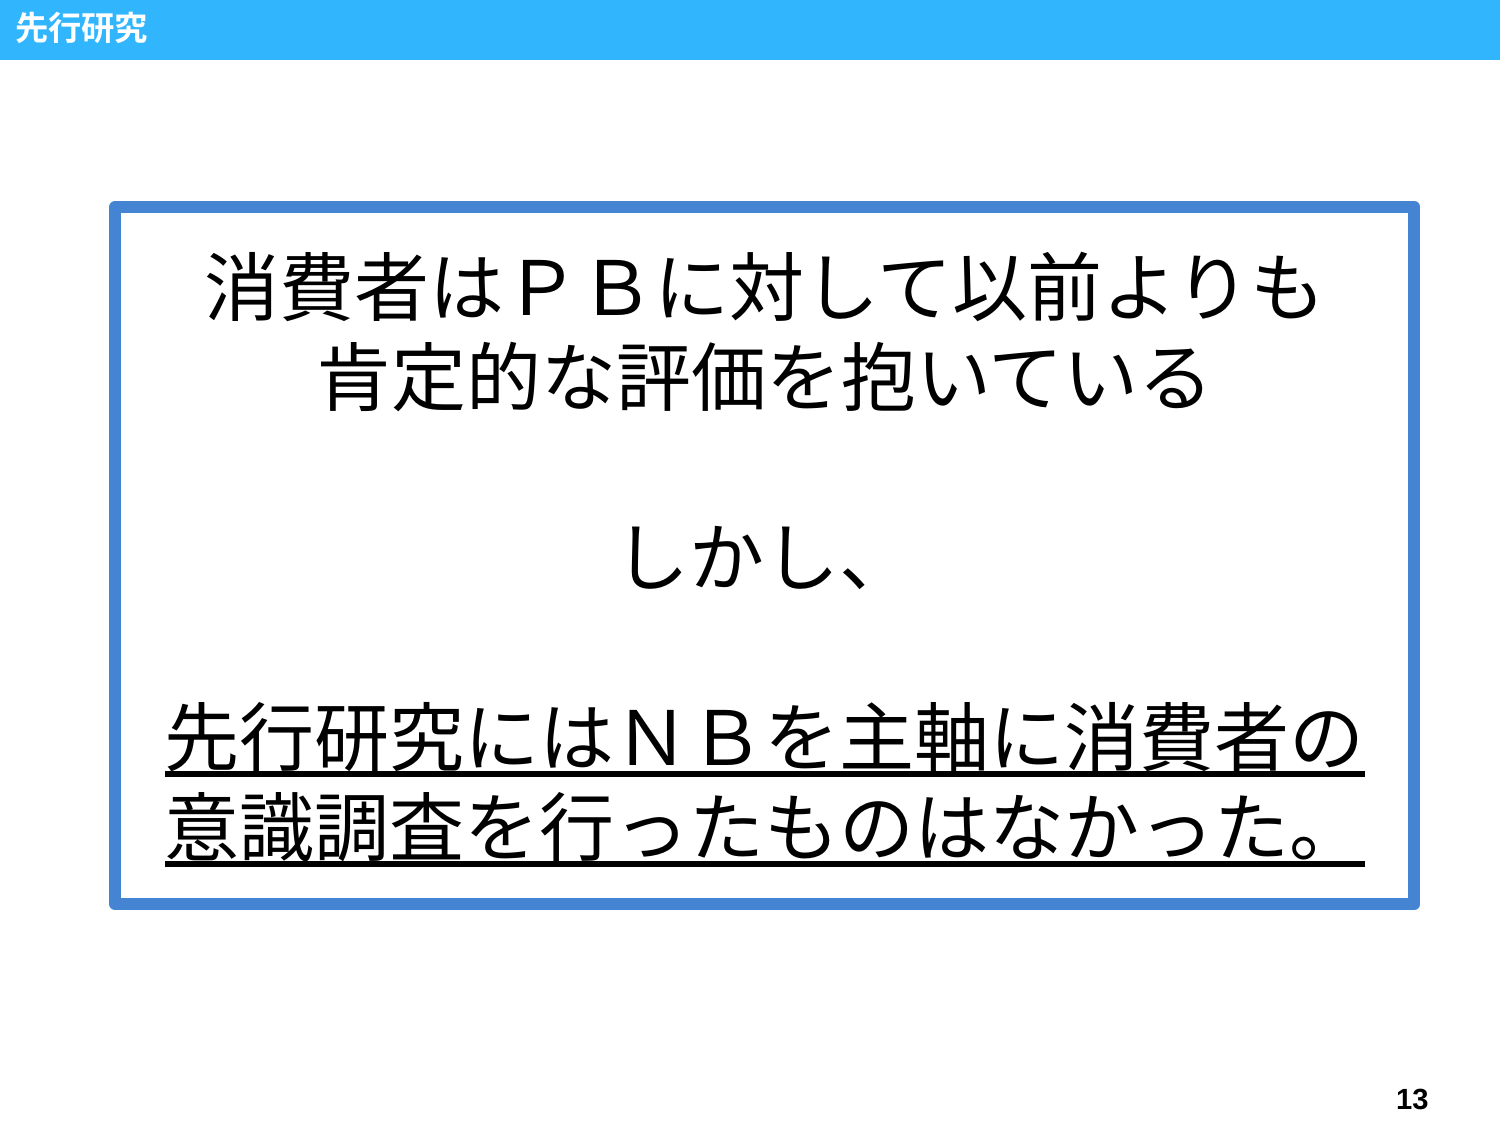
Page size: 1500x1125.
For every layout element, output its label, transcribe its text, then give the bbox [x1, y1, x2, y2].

slide_number 13 [1325, 1071, 1500, 1125]
text_box 消費者はＰＢに対して以前よりも 肯定的な評価を抱いている しかし、 先行研究にはＮＢを主軸に消費者の 意識調査を行ったものはなかった。 [113, 205, 1417, 906]
footer 先行研究 [0, 0, 675, 54]
